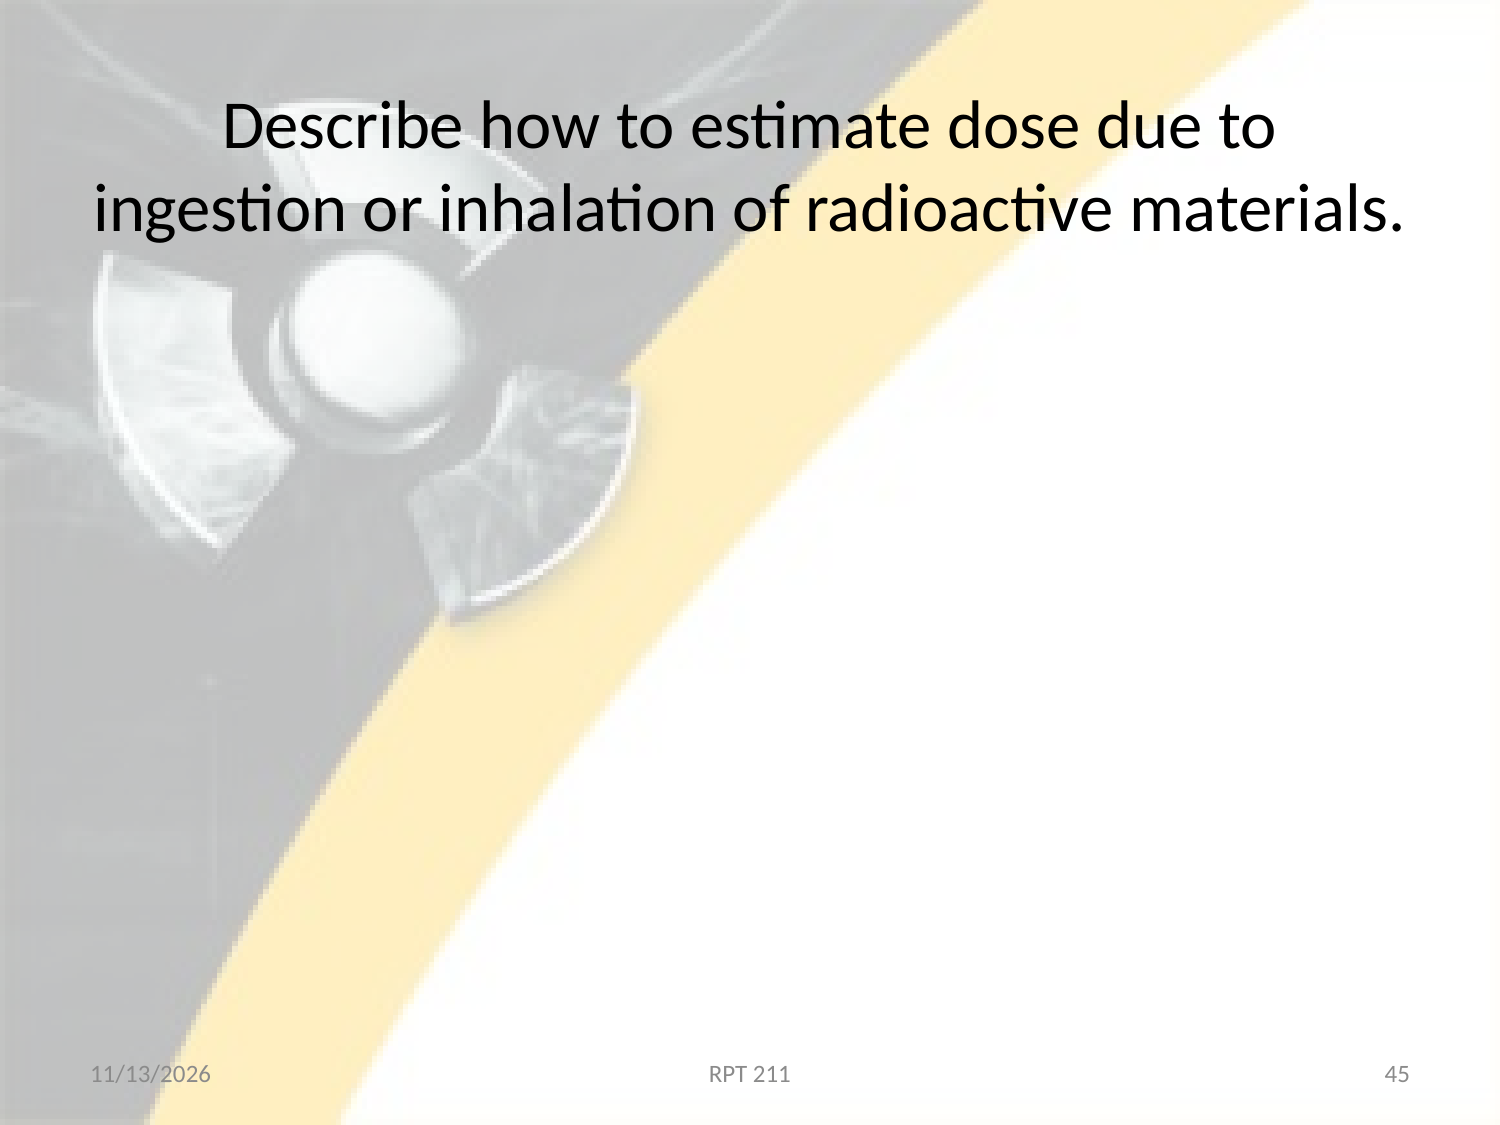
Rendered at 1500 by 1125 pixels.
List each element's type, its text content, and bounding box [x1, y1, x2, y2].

title Describe how to estimate dose due to ingestion or inhalation of radioactive materials. [75, 45, 1425, 363]
slide_number 45 [1074, 1042, 1425, 1103]
footer RPT 211 [512, 1042, 988, 1103]
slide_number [75, 1042, 425, 1103]
